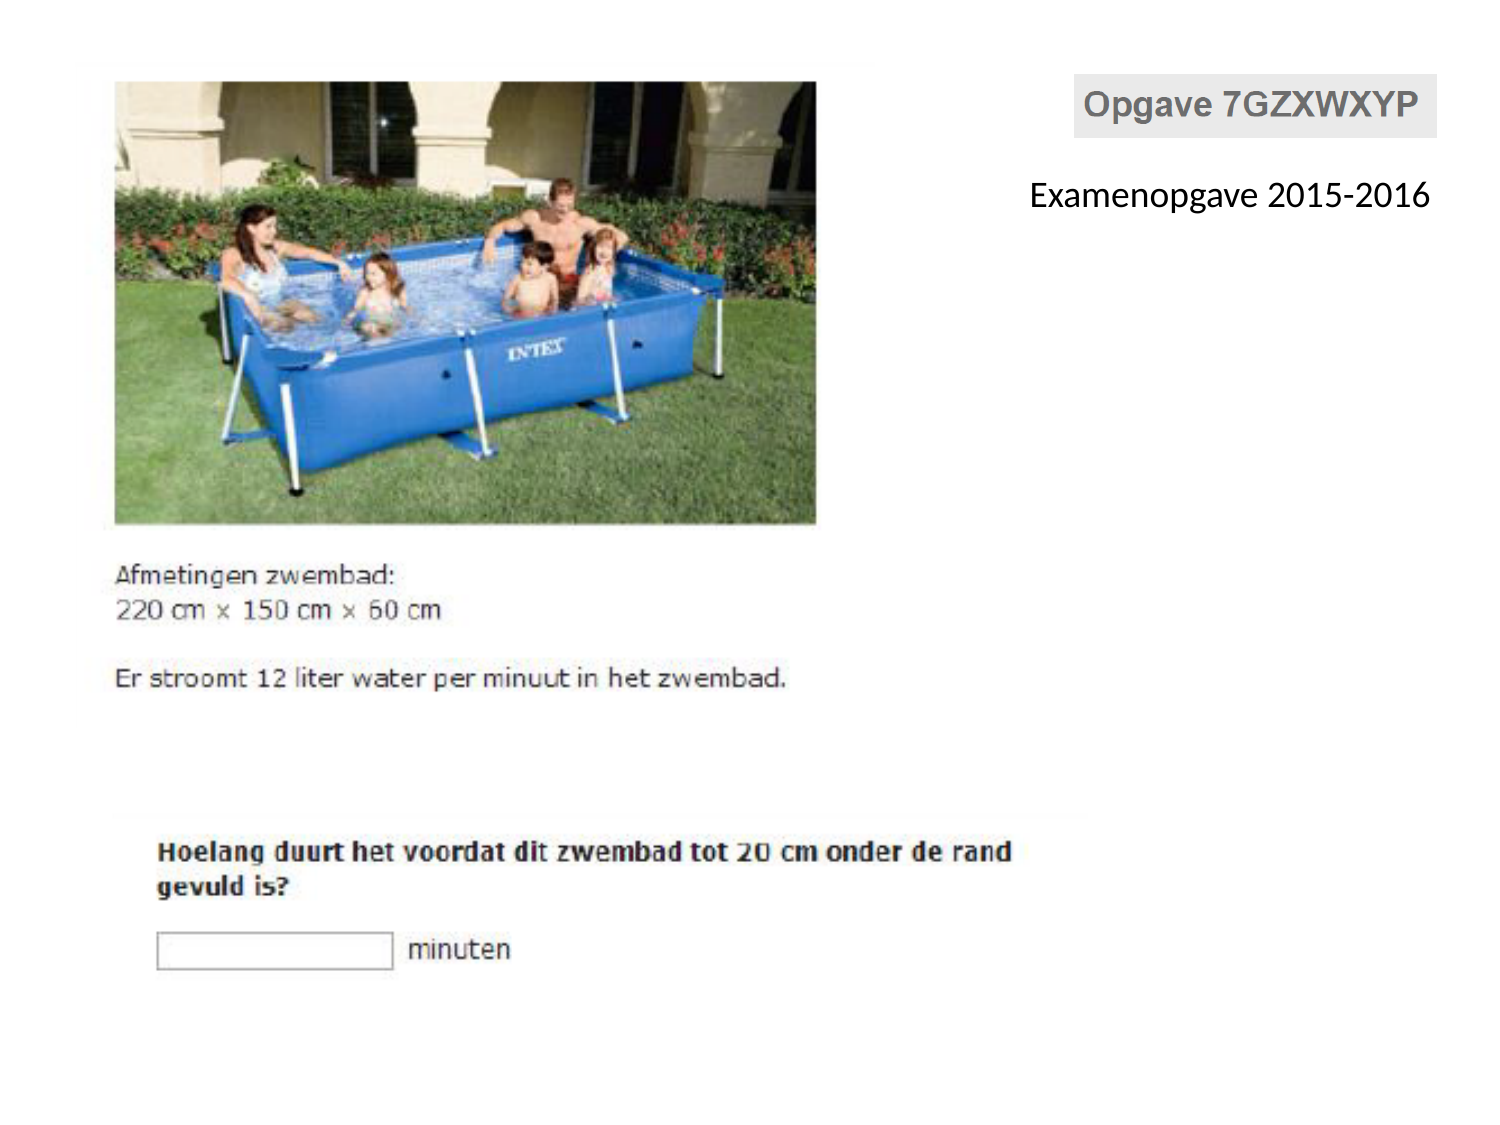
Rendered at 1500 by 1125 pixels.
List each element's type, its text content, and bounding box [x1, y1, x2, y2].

picture [74, 62, 876, 729]
picture [112, 812, 1088, 1021]
picture [1074, 74, 1438, 138]
text_box Examenopgave 2015-2016 [1014, 162, 1446, 223]
